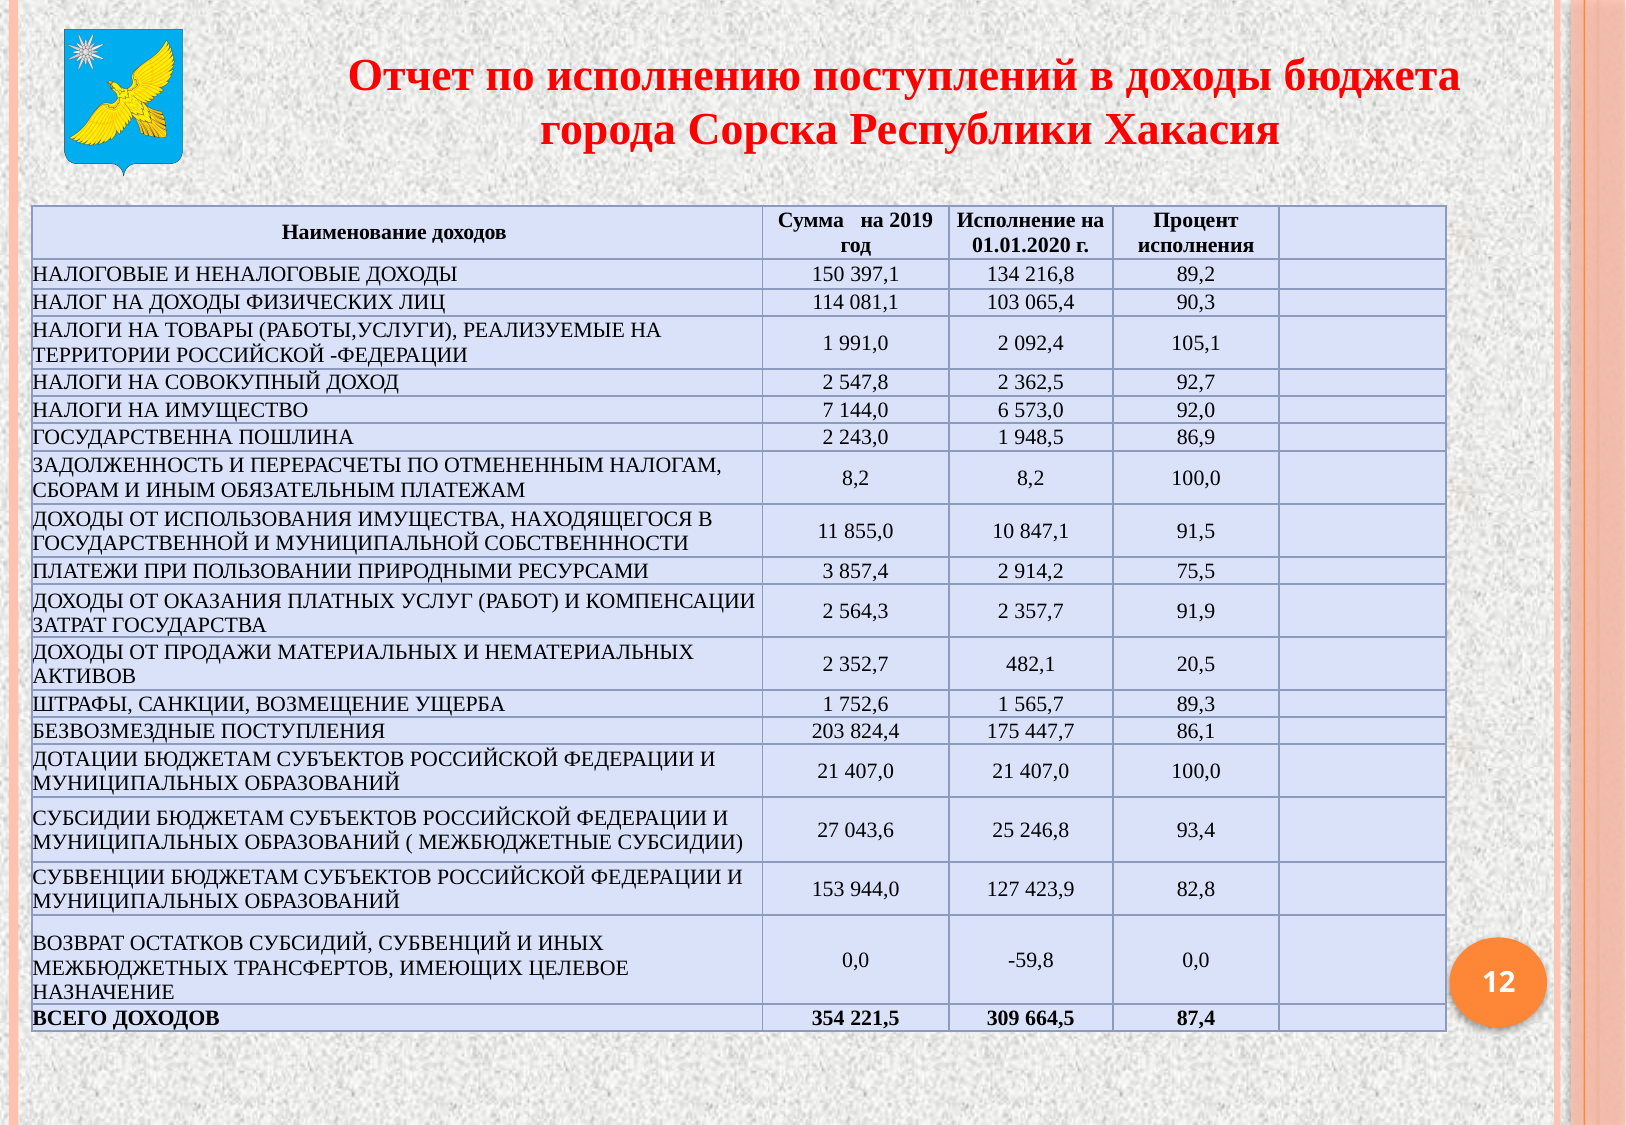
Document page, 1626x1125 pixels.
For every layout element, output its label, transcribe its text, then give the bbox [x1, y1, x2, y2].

table_cell [1280, 745, 1445, 796]
table_cell 10 847,1 [950, 505, 1112, 556]
table_cell БЕЗВОЗМЕЗДНЫЕ ПОСТУПЛЕНИЯ [33, 718, 762, 743]
table_cell 3 857,4 [763, 558, 948, 583]
table_cell 175 447,7 [950, 718, 1112, 743]
table_cell [1280, 317, 1445, 368]
table_cell 21 407,0 [950, 745, 1112, 796]
table_cell 93,4 [1114, 798, 1278, 861]
table_cell ДОХОДЫ ОТ ПРОДАЖИ МАТЕРИАЛЬНЫХ И НЕМАТЕРИАЛЬНЫХ АКТИВОВ [33, 638, 762, 689]
table_cell 150 397,1 [763, 260, 948, 288]
table_cell 89,2 [1114, 260, 1278, 288]
table_cell 354 221,5 [763, 1005, 948, 1030]
table_cell 27 043,6 [763, 798, 948, 861]
table_cell 134 216,8 [950, 260, 1112, 288]
table_cell [1280, 558, 1445, 583]
table_cell -59,8 [950, 916, 1112, 1003]
table_cell 6 573,0 [950, 397, 1112, 422]
table_cell 92,0 [1114, 397, 1278, 422]
table_cell 114 081,1 [763, 290, 948, 315]
table_cell СУБСИДИИ БЮДЖЕТАМ СУБЪЕКТОВ РОССИЙСКОЙ ФЕДЕРАЦИИ И МУНИЦИПАЛЬНЫХ ОБРАЗОВАНИЙ ( МЕЖБЮДЖЕТНЫЕ СУБСИДИИ) [33, 798, 762, 861]
table_cell 2 092,4 [950, 317, 1112, 368]
table_cell 309 664,5 [950, 1005, 1112, 1030]
table_header Исполнение на 01.01.2020 г. [950, 207, 1112, 258]
table_cell 2 362,5 [950, 370, 1112, 395]
table_header Наименование доходов [33, 207, 762, 258]
table_cell СУБВЕНЦИИ БЮДЖЕТАМ СУБЪЕКТОВ РОССИЙСКОЙ ФЕДЕРАЦИИ И МУНИЦИПАЛЬНЫХ ОБРАЗОВАНИЙ [33, 863, 762, 914]
table_cell 105,1 [1114, 317, 1278, 368]
table_cell НАЛОГОВЫЕ И НЕНАЛОГОВЫЕ ДОХОДЫ [33, 260, 762, 288]
table_header Процент исполнения [1114, 207, 1278, 258]
table_cell 2 547,8 [763, 370, 948, 395]
table_cell [1280, 798, 1445, 861]
table_cell ДОХОДЫ ОТ ОКАЗАНИЯ ПЛАТНЫХ УСЛУГ (РАБОТ) И КОМПЕНСАЦИИ ЗАТРАТ ГОСУДАРСТВА [33, 585, 762, 636]
table_cell ДОТАЦИИ БЮДЖЕТАМ СУБЪЕКТОВ РОССИЙСКОЙ ФЕДЕРАЦИИ И МУНИЦИПАЛЬНЫХ ОБРАЗОВАНИЙ [33, 745, 762, 796]
table_cell 20,5 [1114, 638, 1278, 689]
slide_number 12 [1447, 940, 1553, 1027]
table_cell 11 855,0 [763, 505, 948, 556]
table_cell 103 065,4 [950, 290, 1112, 315]
table_cell 127 423,9 [950, 863, 1112, 914]
table_cell НАЛОГ НА ДОХОДЫ ФИЗИЧЕСКИХ ЛИЦ [33, 290, 762, 315]
table_cell ВСЕГО ДОХОДОВ [33, 1005, 762, 1030]
table_cell [1280, 505, 1445, 556]
table_cell 203 824,4 [763, 718, 948, 743]
table_cell ВОЗВРАТ ОСТАТКОВ СУБСИДИЙ, СУБВЕНЦИЙ И ИНЫХ МЕЖБЮДЖЕТНЫХ ТРАНСФЕРТОВ, ИМЕЮЩИХ ЦЕЛЕВОЕ НАЗНАЧЕНИЕ [33, 916, 762, 1003]
text_box Отчет по исполнению поступлений в доходы бюджета города Сорска Республики Хакасия [273, 36, 1548, 162]
table_cell [1280, 585, 1445, 636]
table_cell [1280, 916, 1445, 1003]
table_cell [1280, 452, 1445, 503]
table_cell ПЛАТЕЖИ ПРИ ПОЛЬЗОВАНИИ ПРИРОДНЫМИ РЕСУРСАМИ [33, 558, 762, 583]
table_cell [1280, 718, 1445, 743]
table_cell 91,5 [1114, 505, 1278, 556]
table_cell [1280, 1005, 1445, 1030]
table_cell [1280, 397, 1445, 422]
table_cell 86,1 [1114, 718, 1278, 743]
table_cell 8,2 [950, 452, 1112, 503]
table_header [1280, 207, 1445, 258]
table_cell [1280, 691, 1445, 716]
table_cell ЗАДОЛЖЕННОСТЬ И ПЕРЕРАСЧЕТЫ ПО ОТМЕНЕННЫМ НАЛОГАМ, СБОРАМ И ИНЫМ ОБЯЗАТЕЛЬНЫМ ПЛАТЕЖАМ [33, 452, 762, 503]
table_cell 7 144,0 [763, 397, 948, 422]
table_cell НАЛОГИ НА ТОВАРЫ (РАБОТЫ,УСЛУГИ), РЕАЛИЗУЕМЫЕ НА ТЕРРИТОРИИ РОССИЙСКОЙ -ФЕДЕРАЦИИ [33, 317, 762, 368]
table_cell 91,9 [1114, 585, 1278, 636]
picture [19, 0, 1554, 1125]
table_cell 1 991,0 [763, 317, 948, 368]
table_cell 1 565,7 [950, 691, 1112, 716]
table_cell 25 246,8 [950, 798, 1112, 861]
table_cell 92,7 [1114, 370, 1278, 395]
table_cell 89,3 [1114, 691, 1278, 716]
table_cell 153 944,0 [763, 863, 948, 914]
table_cell ГОСУДАРСТВЕННА ПОШЛИНА [33, 424, 762, 450]
table_cell 90,3 [1114, 290, 1278, 315]
picture [0, 0, 8, 1125]
table_cell НАЛОГИ НА СОВОКУПНЫЙ ДОХОД [33, 370, 762, 395]
table_cell 1 948,5 [950, 424, 1112, 450]
table_cell [1280, 260, 1445, 288]
table_cell 8,2 [763, 452, 948, 503]
table_cell 482,1 [950, 638, 1112, 689]
table_cell [1280, 638, 1445, 689]
table_cell 100,0 [1114, 745, 1278, 796]
table_cell 1 752,6 [763, 691, 948, 716]
table_cell 2 357,7 [950, 585, 1112, 636]
table_cell 2 243,0 [763, 424, 948, 450]
table_cell 2 564,3 [763, 585, 948, 636]
table_cell 2 914,2 [950, 558, 1112, 583]
table_cell 0,0 [1114, 916, 1278, 1003]
table_cell [1280, 370, 1445, 395]
table_cell [1280, 424, 1445, 450]
table_cell 2 352,7 [763, 638, 948, 689]
table_cell 82,8 [1114, 863, 1278, 914]
table_cell 75,5 [1114, 558, 1278, 583]
table_cell НАЛОГИ НА ИМУЩЕСТВО [33, 397, 762, 422]
table_cell [1280, 863, 1445, 914]
table_cell ДОХОДЫ ОТ ИСПОЛЬЗОВАНИЯ ИМУЩЕСТВА, НАХОДЯЩЕГОСЯ В ГОСУДАРСТВЕННОЙ И МУНИЦИПАЛЬНОЙ СОБСТВЕНННОСТИ [33, 505, 762, 556]
table_cell [1280, 290, 1445, 315]
table_header Сумма на 2019 год [763, 207, 948, 258]
table_cell 100,0 [1114, 452, 1278, 503]
table_cell 87,4 [1114, 1005, 1278, 1030]
table_cell 21 407,0 [763, 745, 948, 796]
table_cell ШТРАФЫ, САНКЦИИ, ВОЗМЕЩЕНИЕ УЩЕРБА [33, 691, 762, 716]
table_cell 86,9 [1114, 424, 1278, 450]
picture [1561, 0, 1570, 1125]
table_cell 0,0 [763, 916, 948, 1003]
